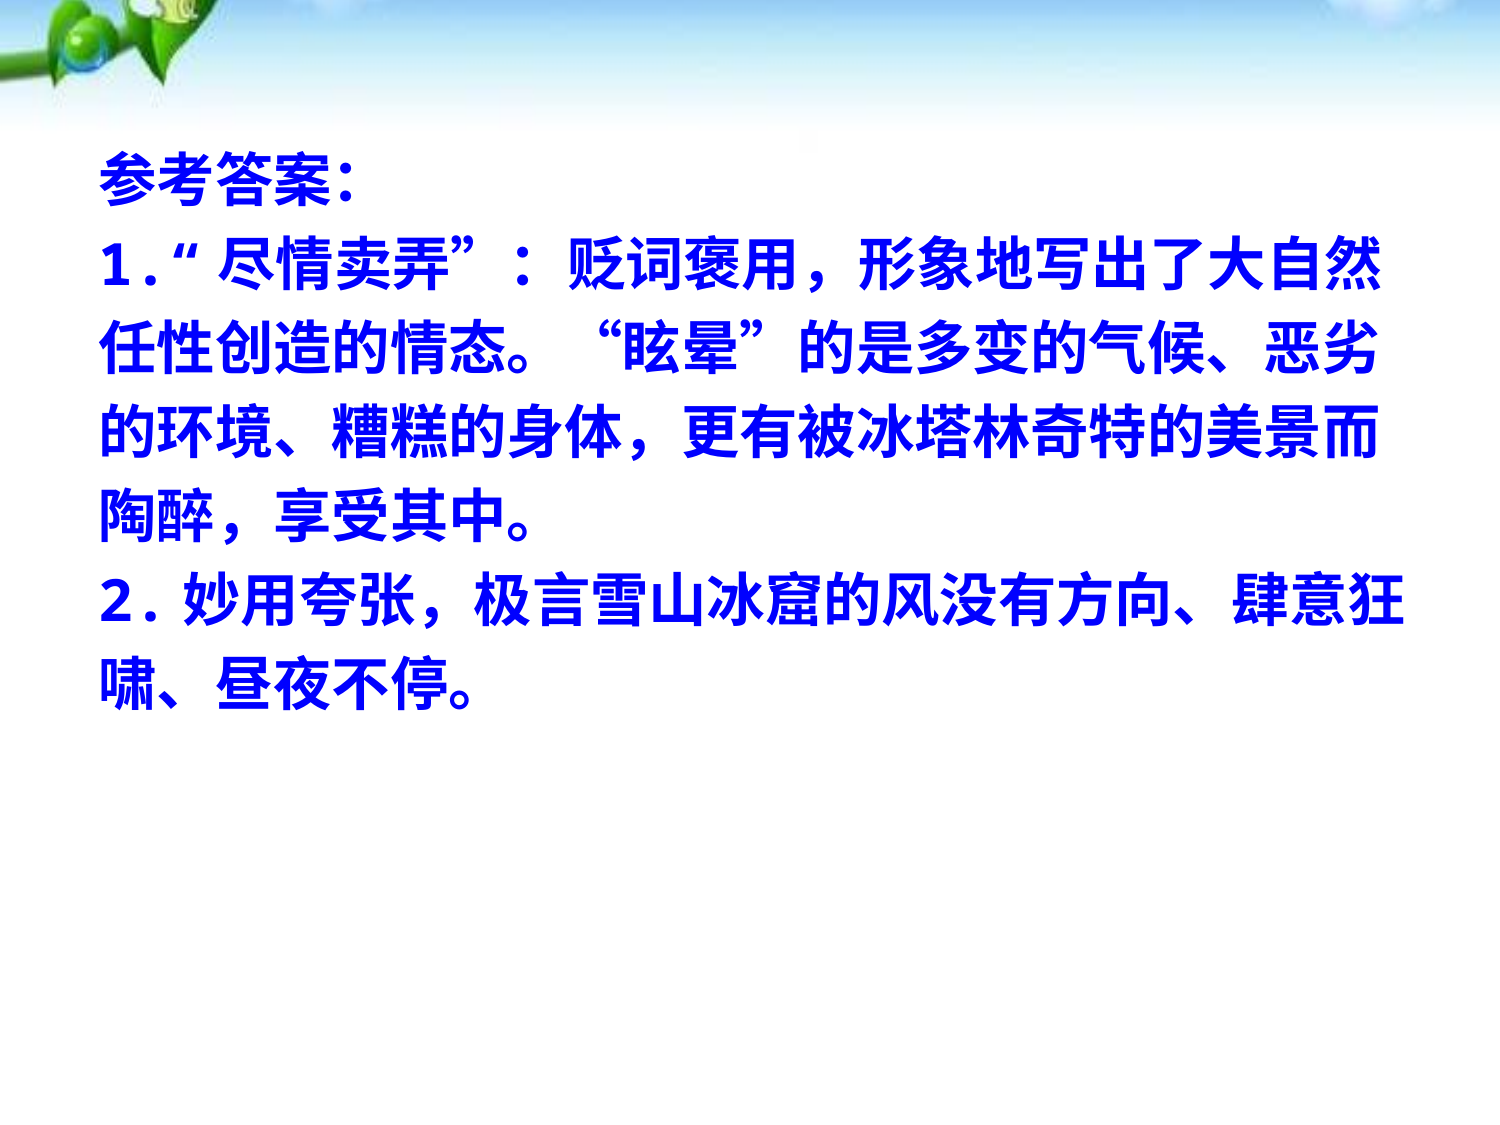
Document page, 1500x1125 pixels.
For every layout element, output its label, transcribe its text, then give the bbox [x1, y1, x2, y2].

picture [0, 0, 1500, 1125]
text_box 参考答案： 1.“尽情卖弄”：贬词褒用，形象地写出了大自然任性创造的情态。“眩晕”的是多变的气候、恶劣的环境、糟糕的身体，更有被冰塔林奇特的美景而陶醉，享受其中。 2.妙用夸张，极言雪山冰窟的风没有方向、肆意狂啸、昼夜不停。 [84, 121, 1446, 725]
